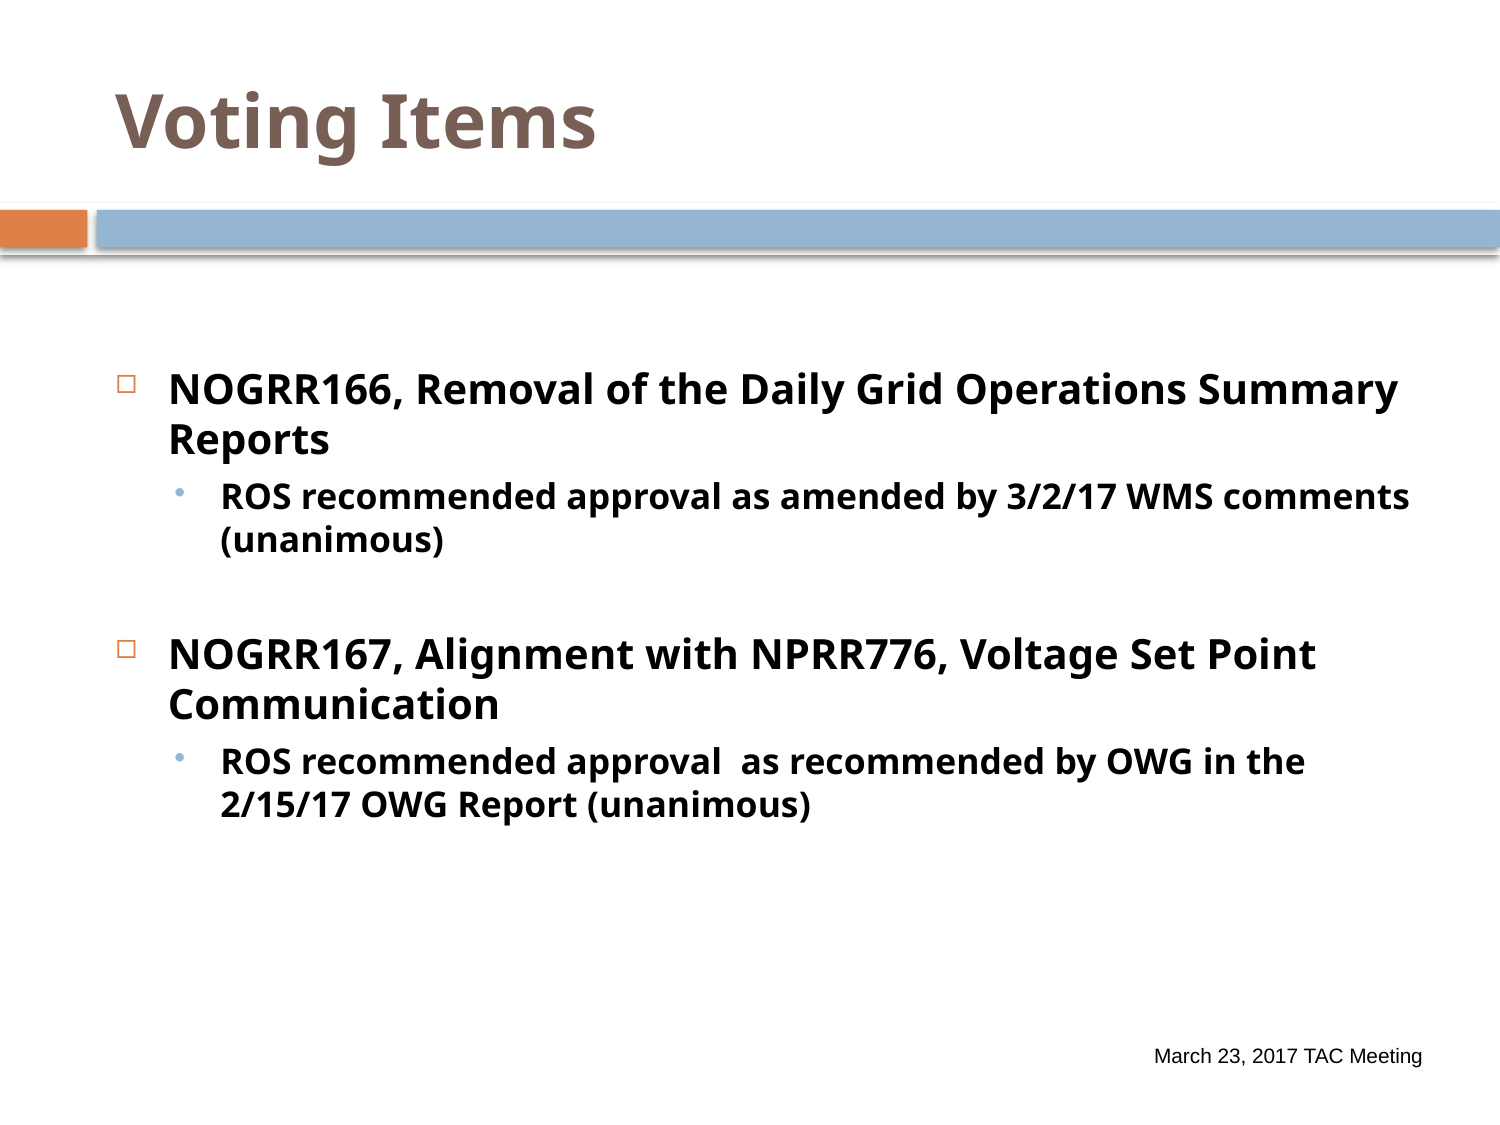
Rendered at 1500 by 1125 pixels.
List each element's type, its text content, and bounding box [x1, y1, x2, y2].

title Voting Items [100, 37, 1439, 201]
list NOGRR166, Removal of the Daily Grid Operations Summary Reports ROS recommended approval as amended by 3/2/17 WMS comments (unanimous) NOGRR167, Alignment with NPRR776, Voltage Set Point Communication ROS recommended approval as recommended by OWG in the 2/15/17 OWG Report (unanimous) [100, 297, 1439, 1001]
footer March 23, 2017 TAC Meeting [99, 1025, 1438, 1085]
